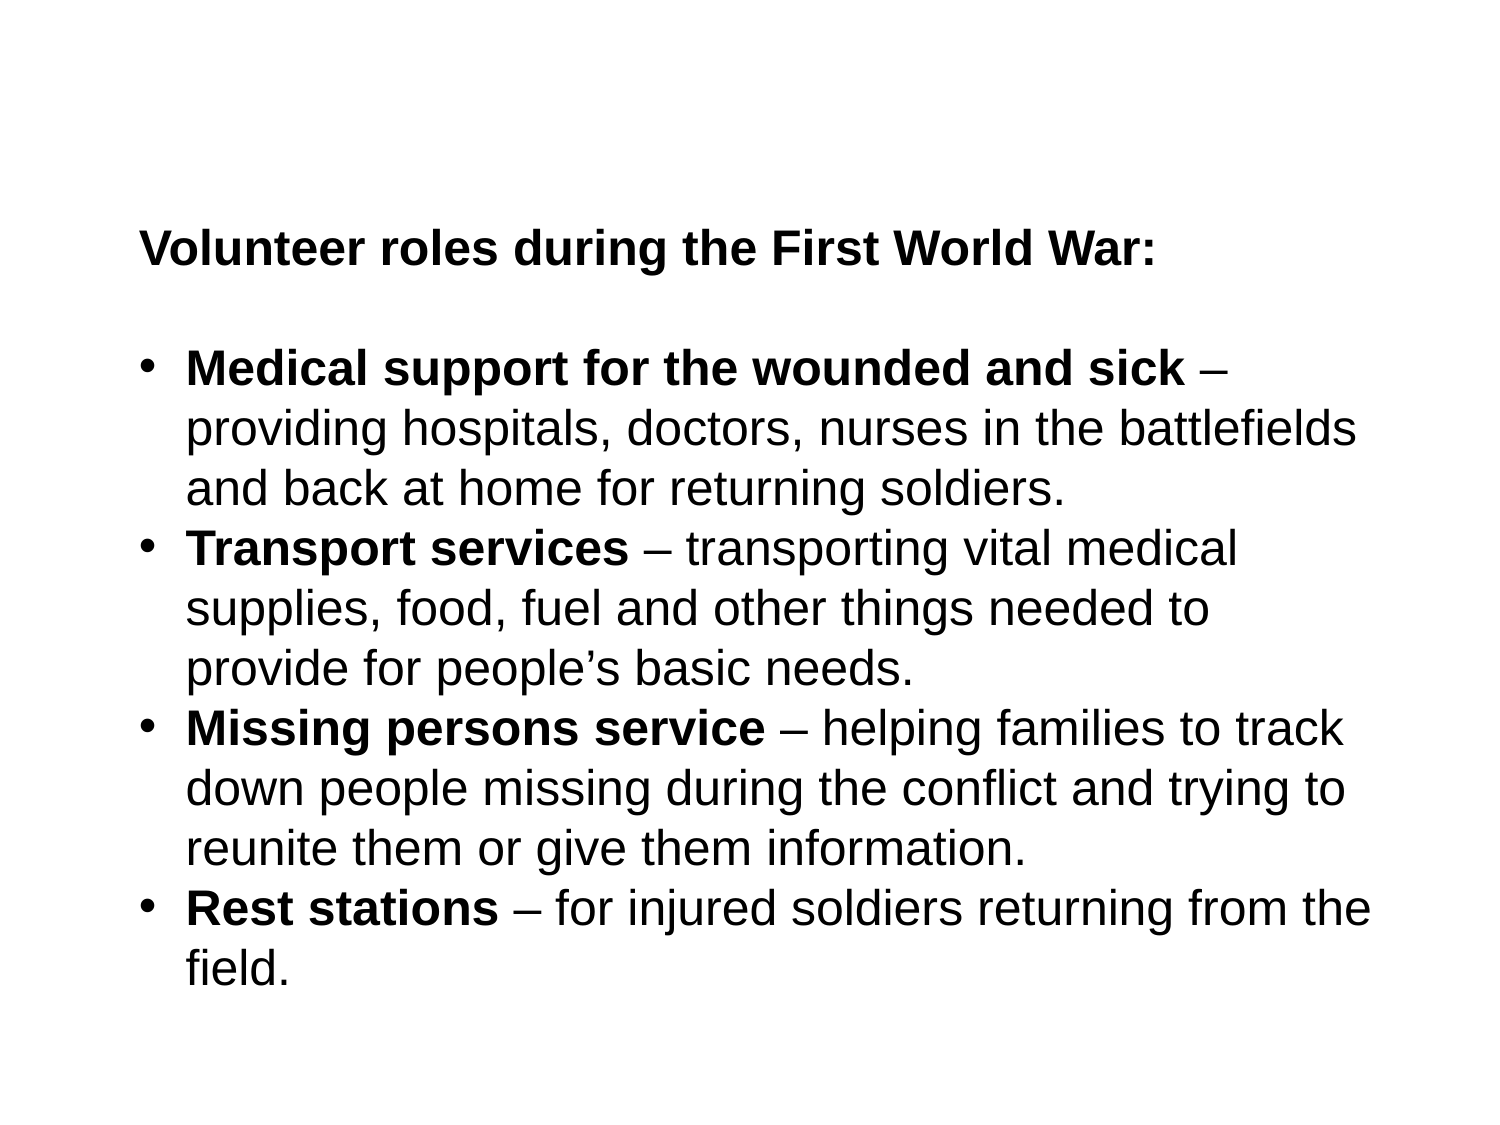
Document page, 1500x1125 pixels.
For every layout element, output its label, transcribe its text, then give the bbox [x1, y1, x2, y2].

text_box Volunteer roles during the First World War: Medical support for the wounded and sick – providing hospitals, doctors, nurses in the battlefields and back at home for returning soldiers. Transport services – transporting vital medical supplies, food, fuel and other things needed to provide for people’s basic needs. Missing persons service – helping families to track down people missing during the conflict and trying to reunite them or give them information. Rest stations – for injured soldiers returning from the field. [123, 208, 1388, 1083]
